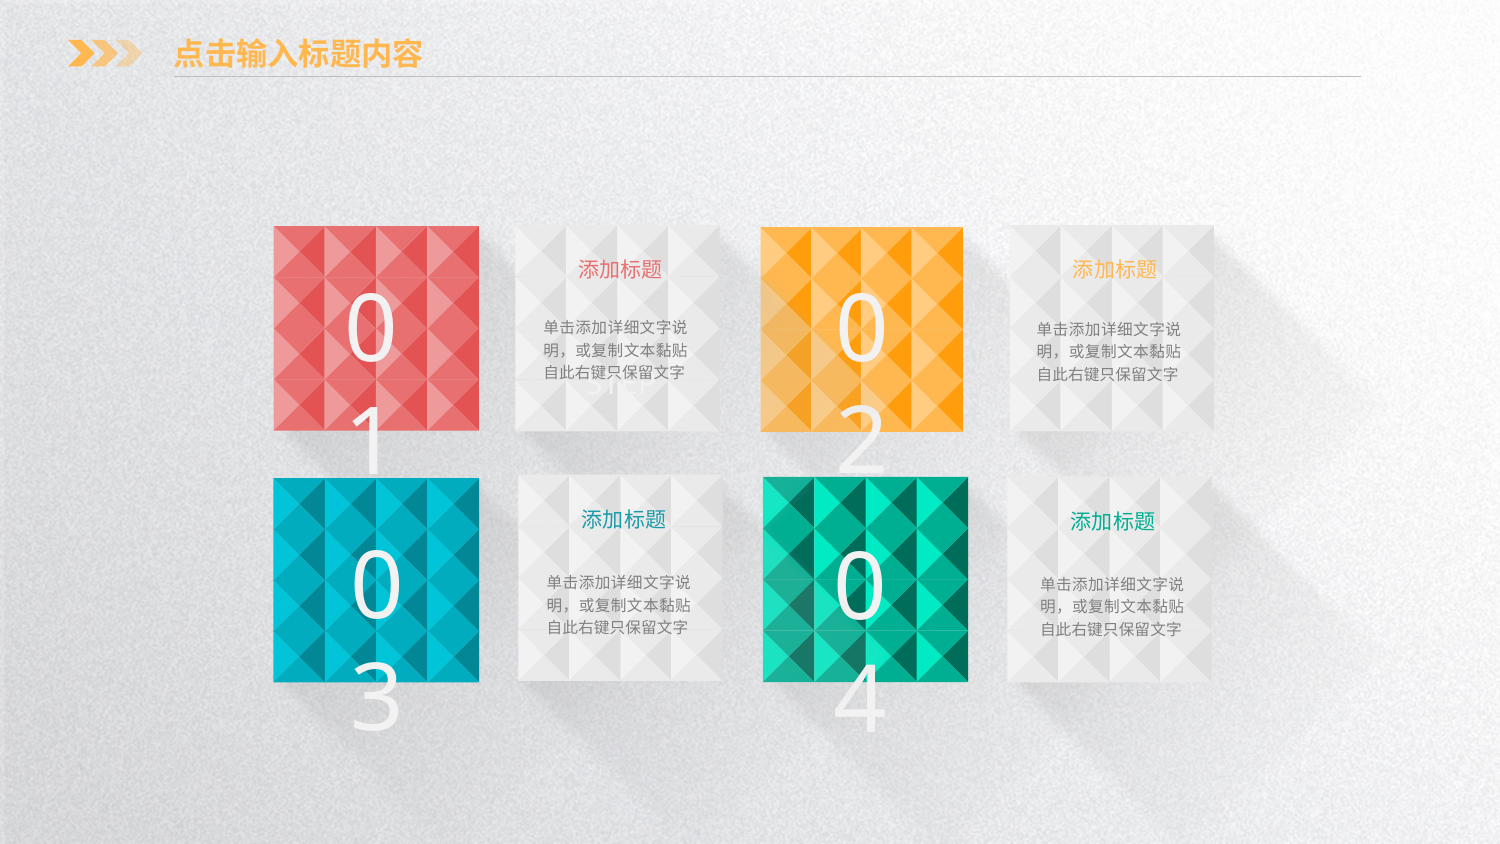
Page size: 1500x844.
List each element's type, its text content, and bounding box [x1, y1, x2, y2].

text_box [996, 465, 1350, 802]
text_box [67, 39, 143, 67]
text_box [507, 464, 860, 803]
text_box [860, 466, 996, 802]
picture [0, 0, 1500, 844]
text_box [860, 216, 999, 466]
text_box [262, 467, 507, 802]
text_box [999, 214, 1353, 553]
text_box 点击输入标题内容 [165, 30, 440, 76]
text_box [504, 214, 860, 553]
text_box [263, 215, 504, 467]
